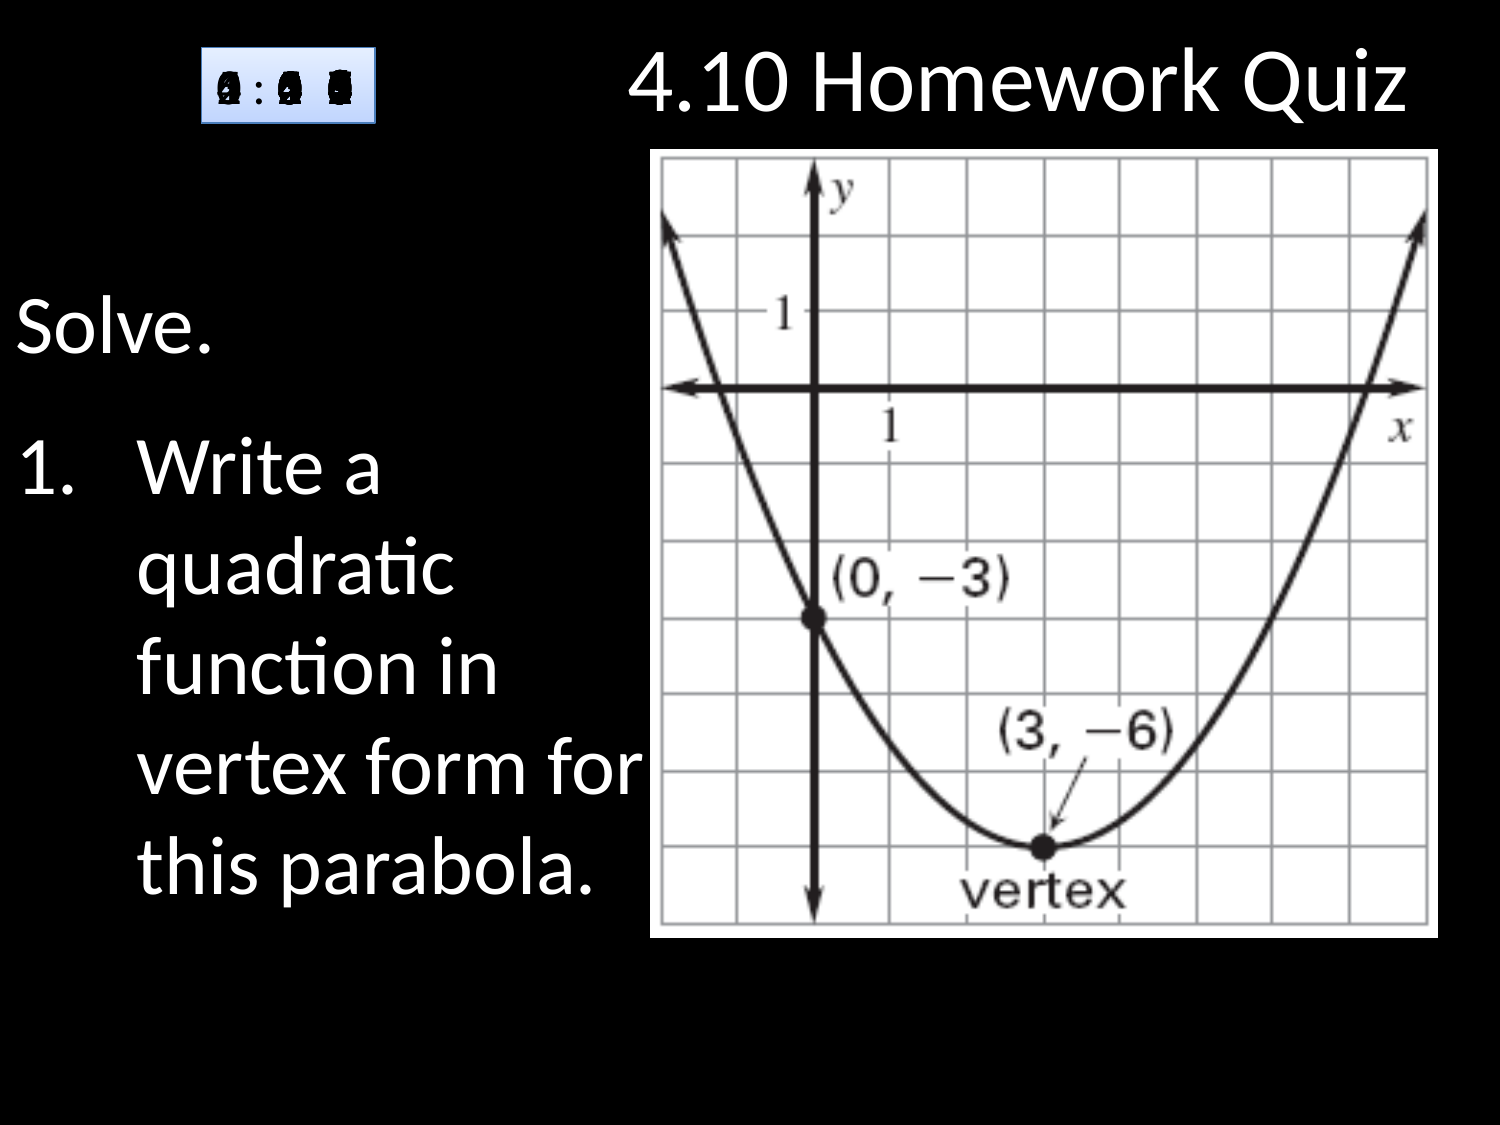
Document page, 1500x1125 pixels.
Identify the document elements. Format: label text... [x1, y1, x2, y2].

text_box [201, 47, 376, 124]
text_box : [252, 47, 262, 123]
text_box 9 [312, 47, 363, 123]
title 4.10 Homework Quiz [75, 0, 1425, 150]
picture [649, 149, 1438, 938]
text_box 0 [201, 47, 252, 123]
list Solve. Write a quadratic function in vertex form for this parabola. [0, 262, 713, 1088]
text_box 0 [262, 47, 312, 123]
